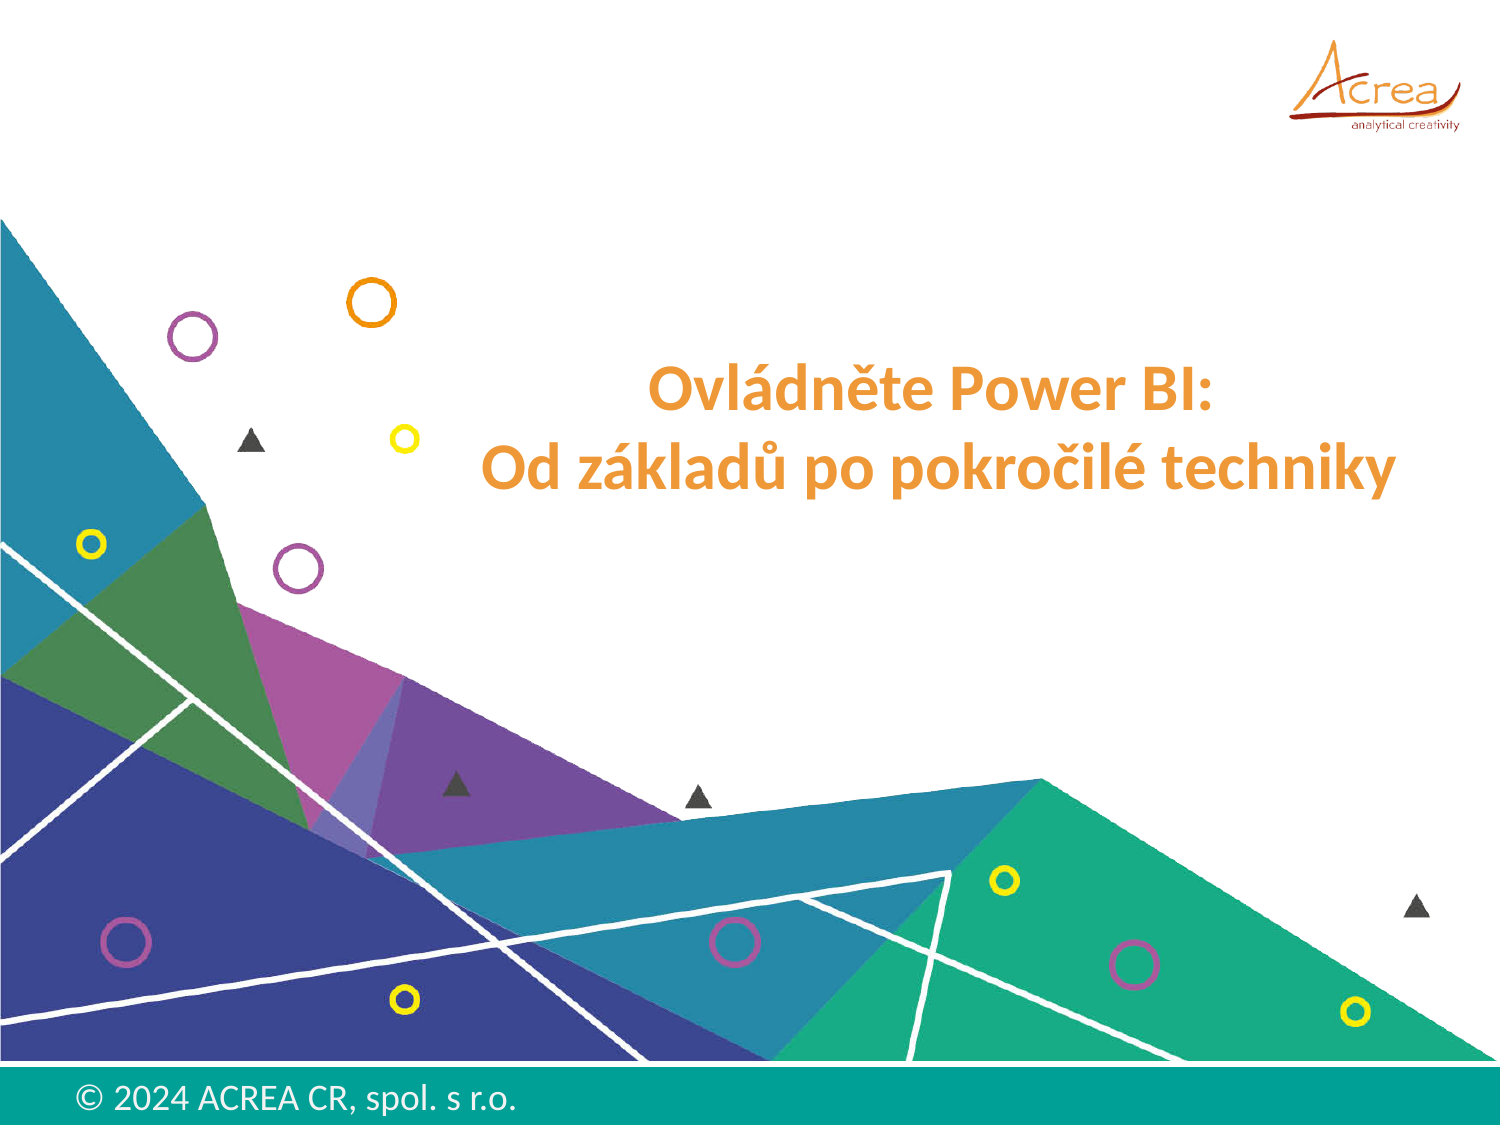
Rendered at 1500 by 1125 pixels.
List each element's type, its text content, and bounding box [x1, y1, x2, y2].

picture [0, 0, 1500, 1061]
title Ovládněte Power BI: Od základů po pokročilé techniky [442, 302, 1437, 544]
